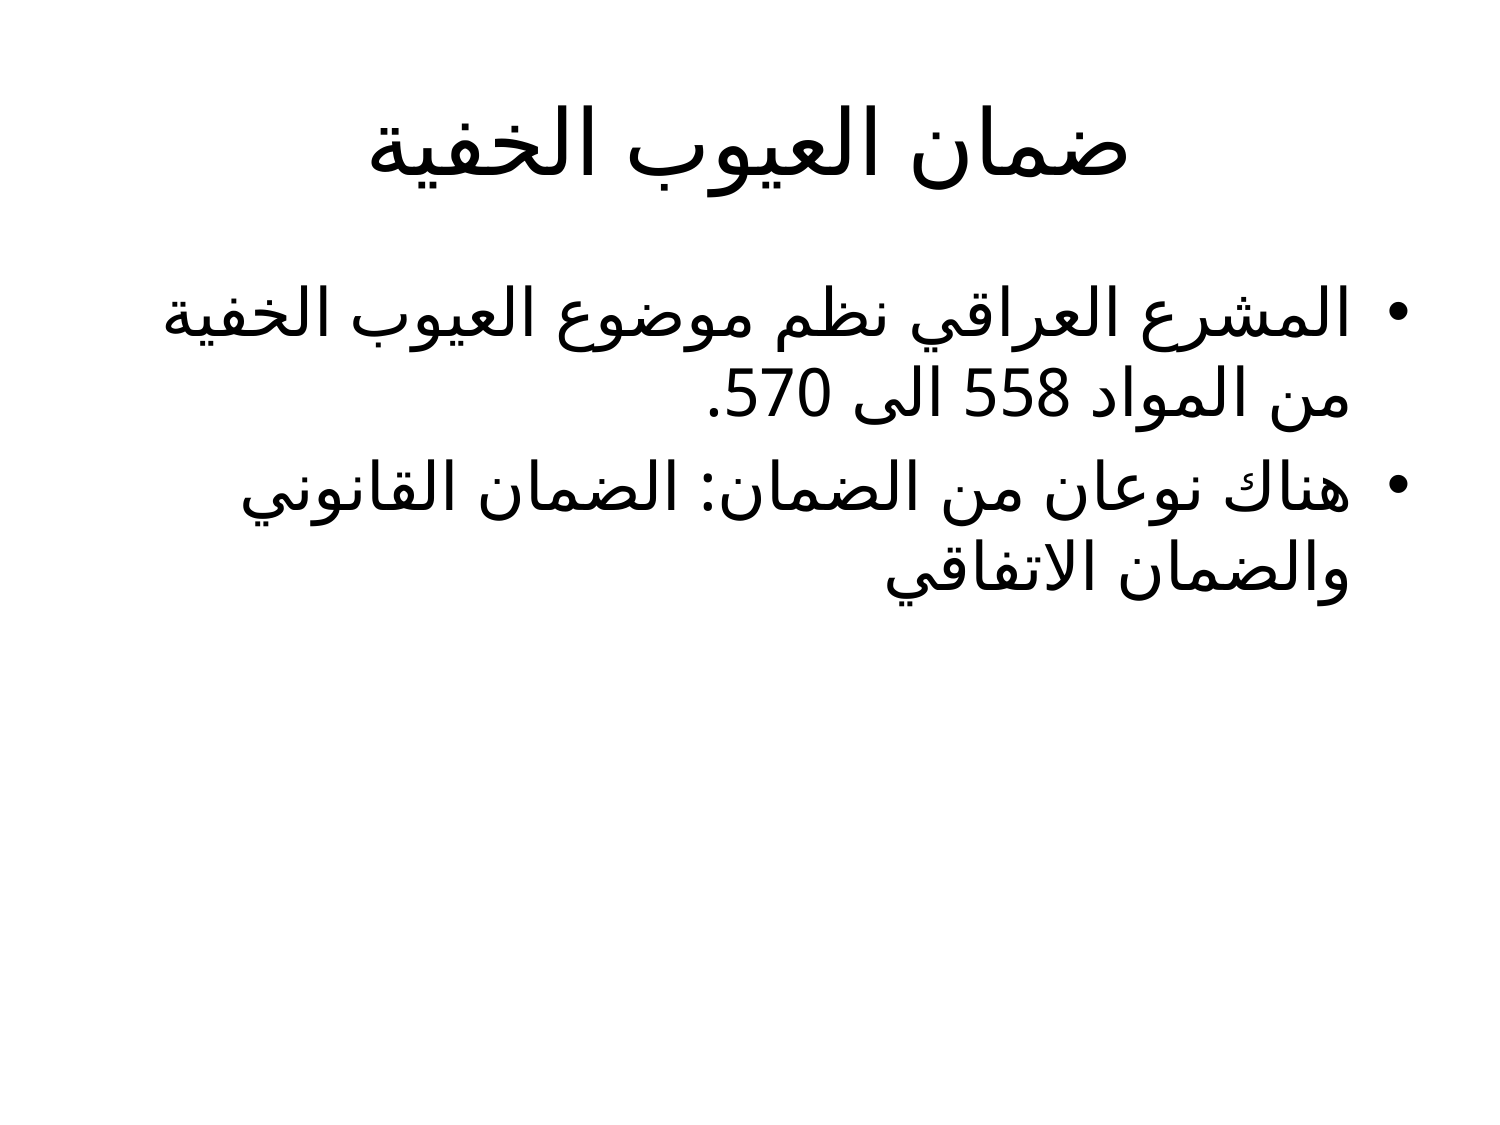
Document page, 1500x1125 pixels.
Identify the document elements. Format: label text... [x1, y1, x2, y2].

title ضمان العيوب الخفية [75, 45, 1425, 233]
list المشرع العراقي نظم موضوع العيوب الخفية من المواد 558 الى 570. هناك نوعان من الضمان: الضمان القانوني والضمان الاتفاقي [75, 262, 1425, 1005]
